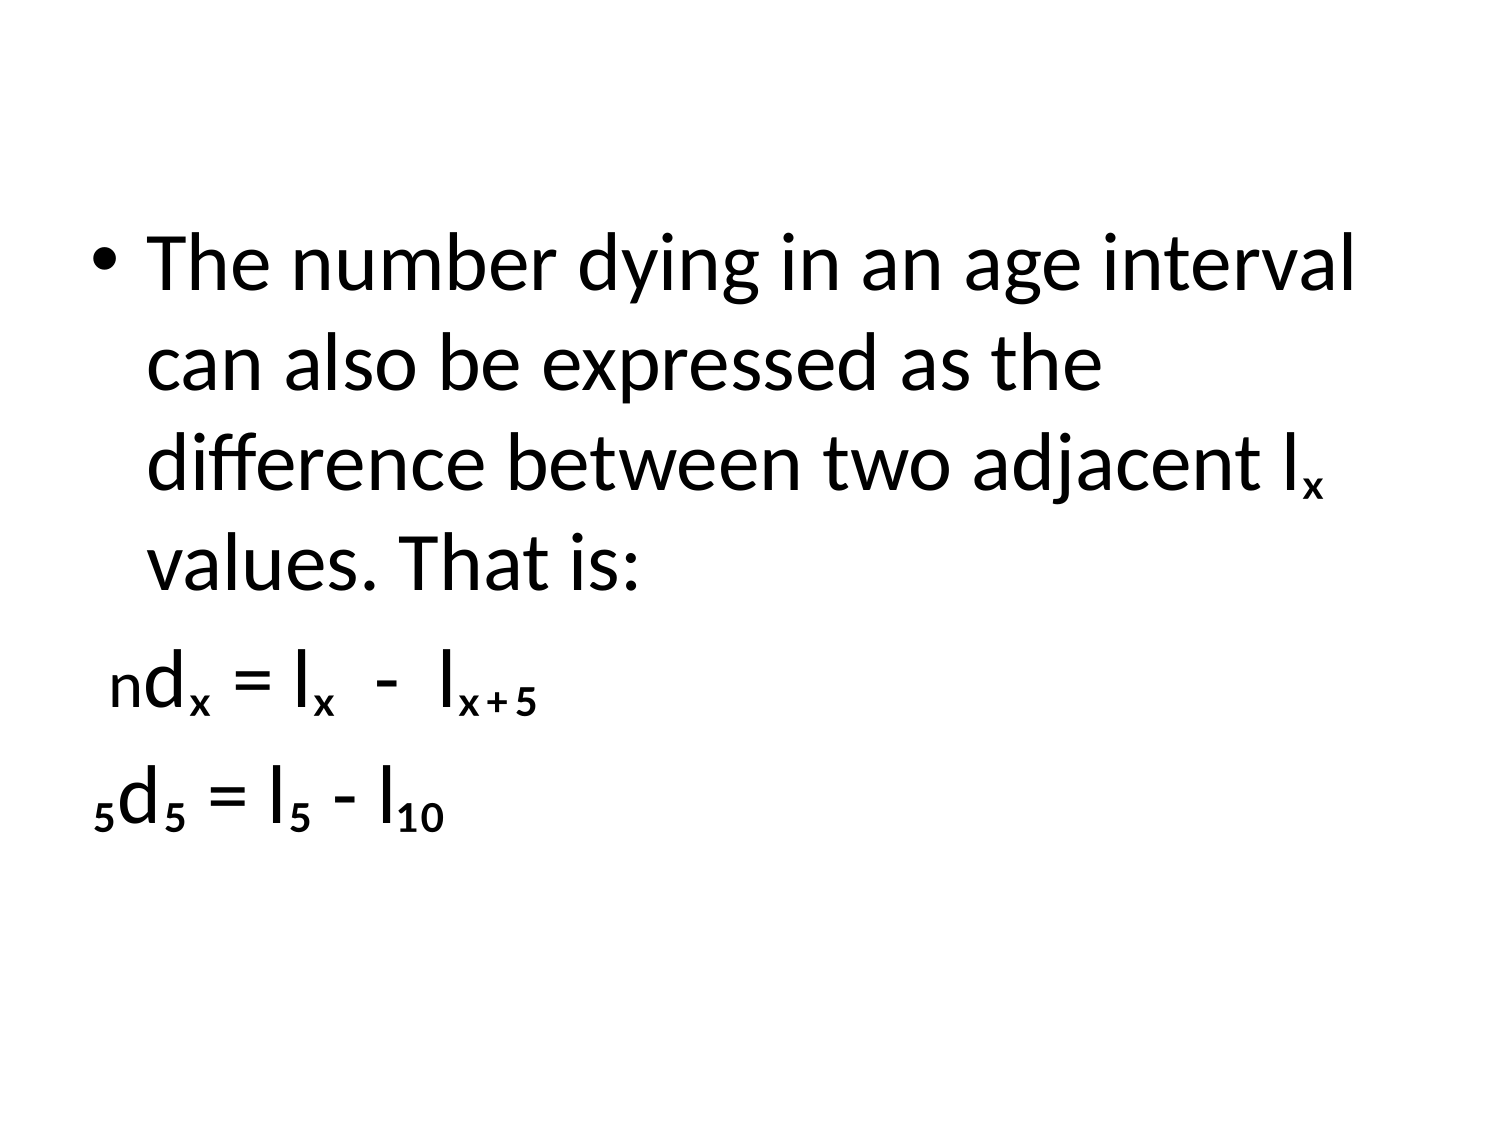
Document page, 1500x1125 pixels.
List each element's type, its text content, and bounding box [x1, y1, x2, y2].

list The number dying in an age interval can also be expressed as the difference between two adjacent lₓ values. That is: ndₓ = lₓ - lₓ₊₅ ₅d₅ = l₅ - l₁₀ [75, 200, 1425, 943]
